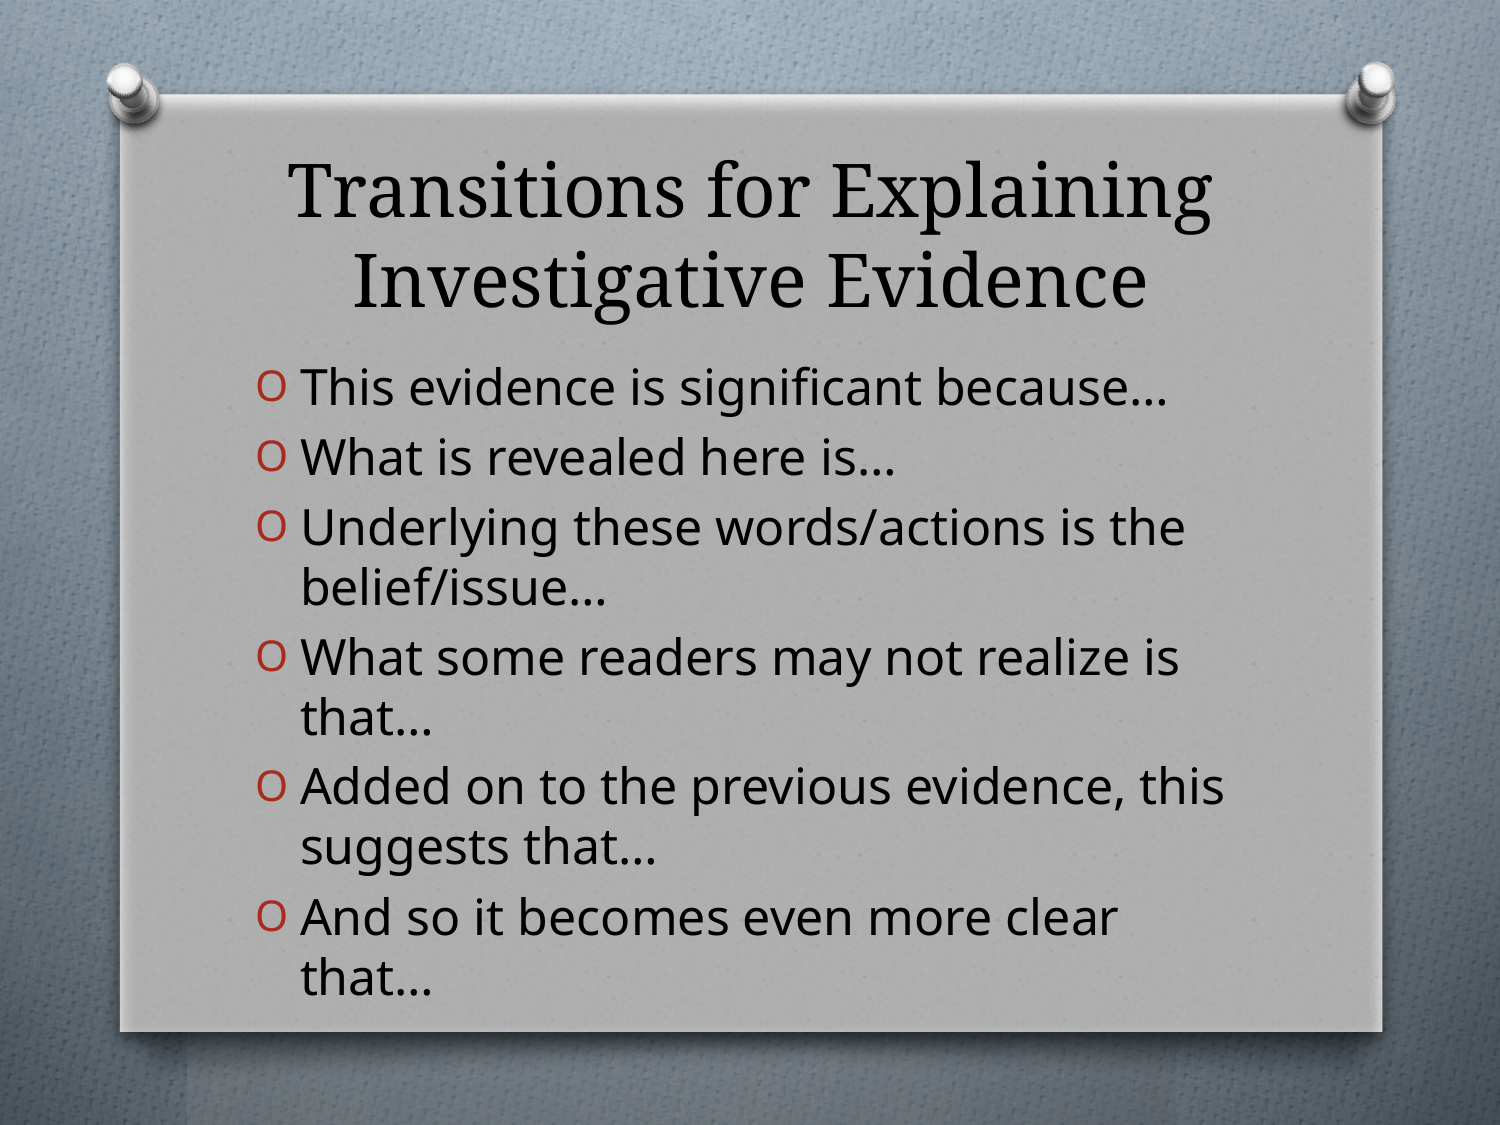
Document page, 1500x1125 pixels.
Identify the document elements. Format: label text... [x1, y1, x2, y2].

title Transitions for Explaining Investigative Evidence [179, 134, 1323, 332]
picture [1317, 35, 1439, 156]
picture [75, 29, 198, 153]
list This evidence is significant because… What is revealed here is… Underlying these words/actions is the belief/issue… What some readers may not realize is that… Added on to the previous evidence, this suggests that… And so it becomes even more clear that… [240, 347, 1257, 939]
